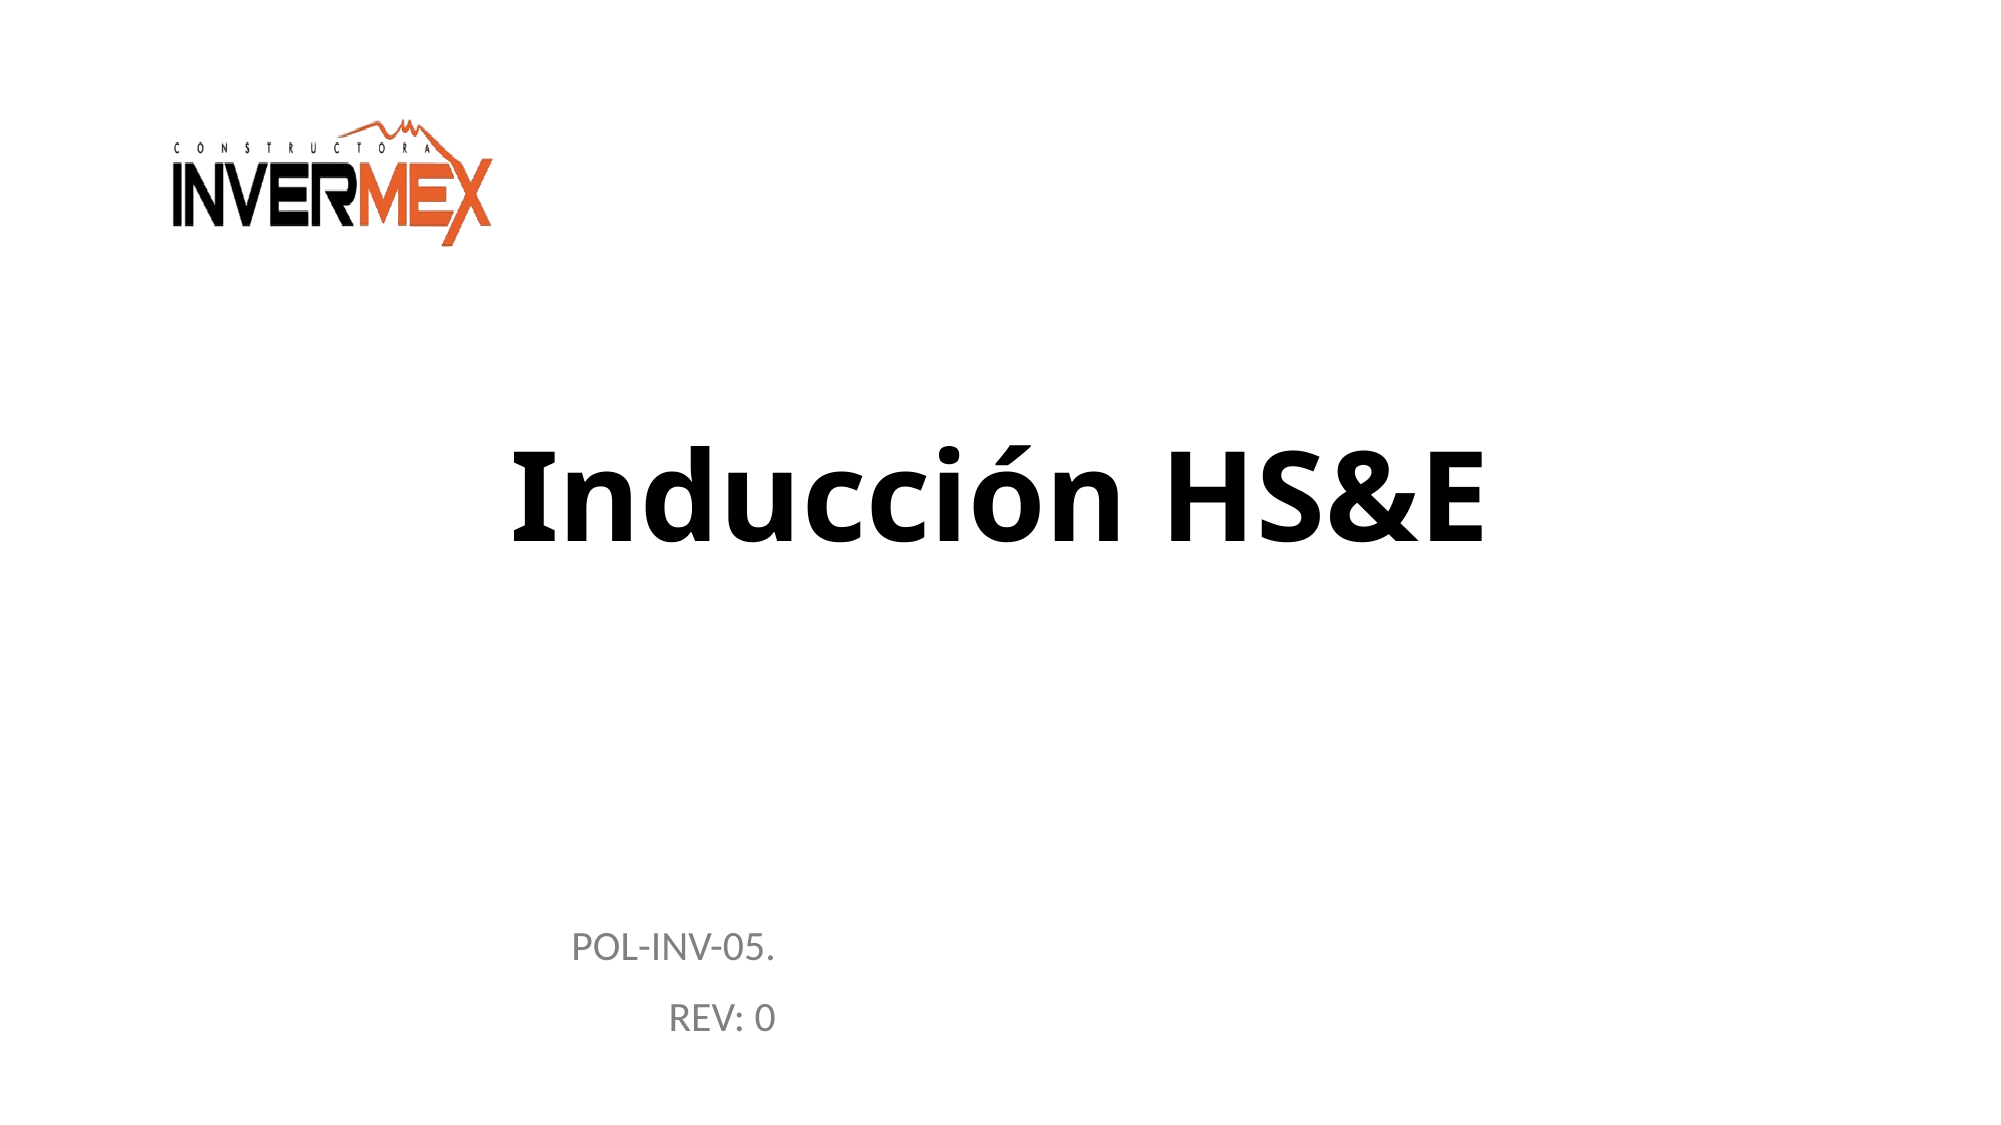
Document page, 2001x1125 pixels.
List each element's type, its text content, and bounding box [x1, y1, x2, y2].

title Inducción HS&E [249, 184, 1750, 576]
text_box POL-INV-05. REV: 0 [0, 911, 791, 1069]
picture [134, 68, 518, 307]
